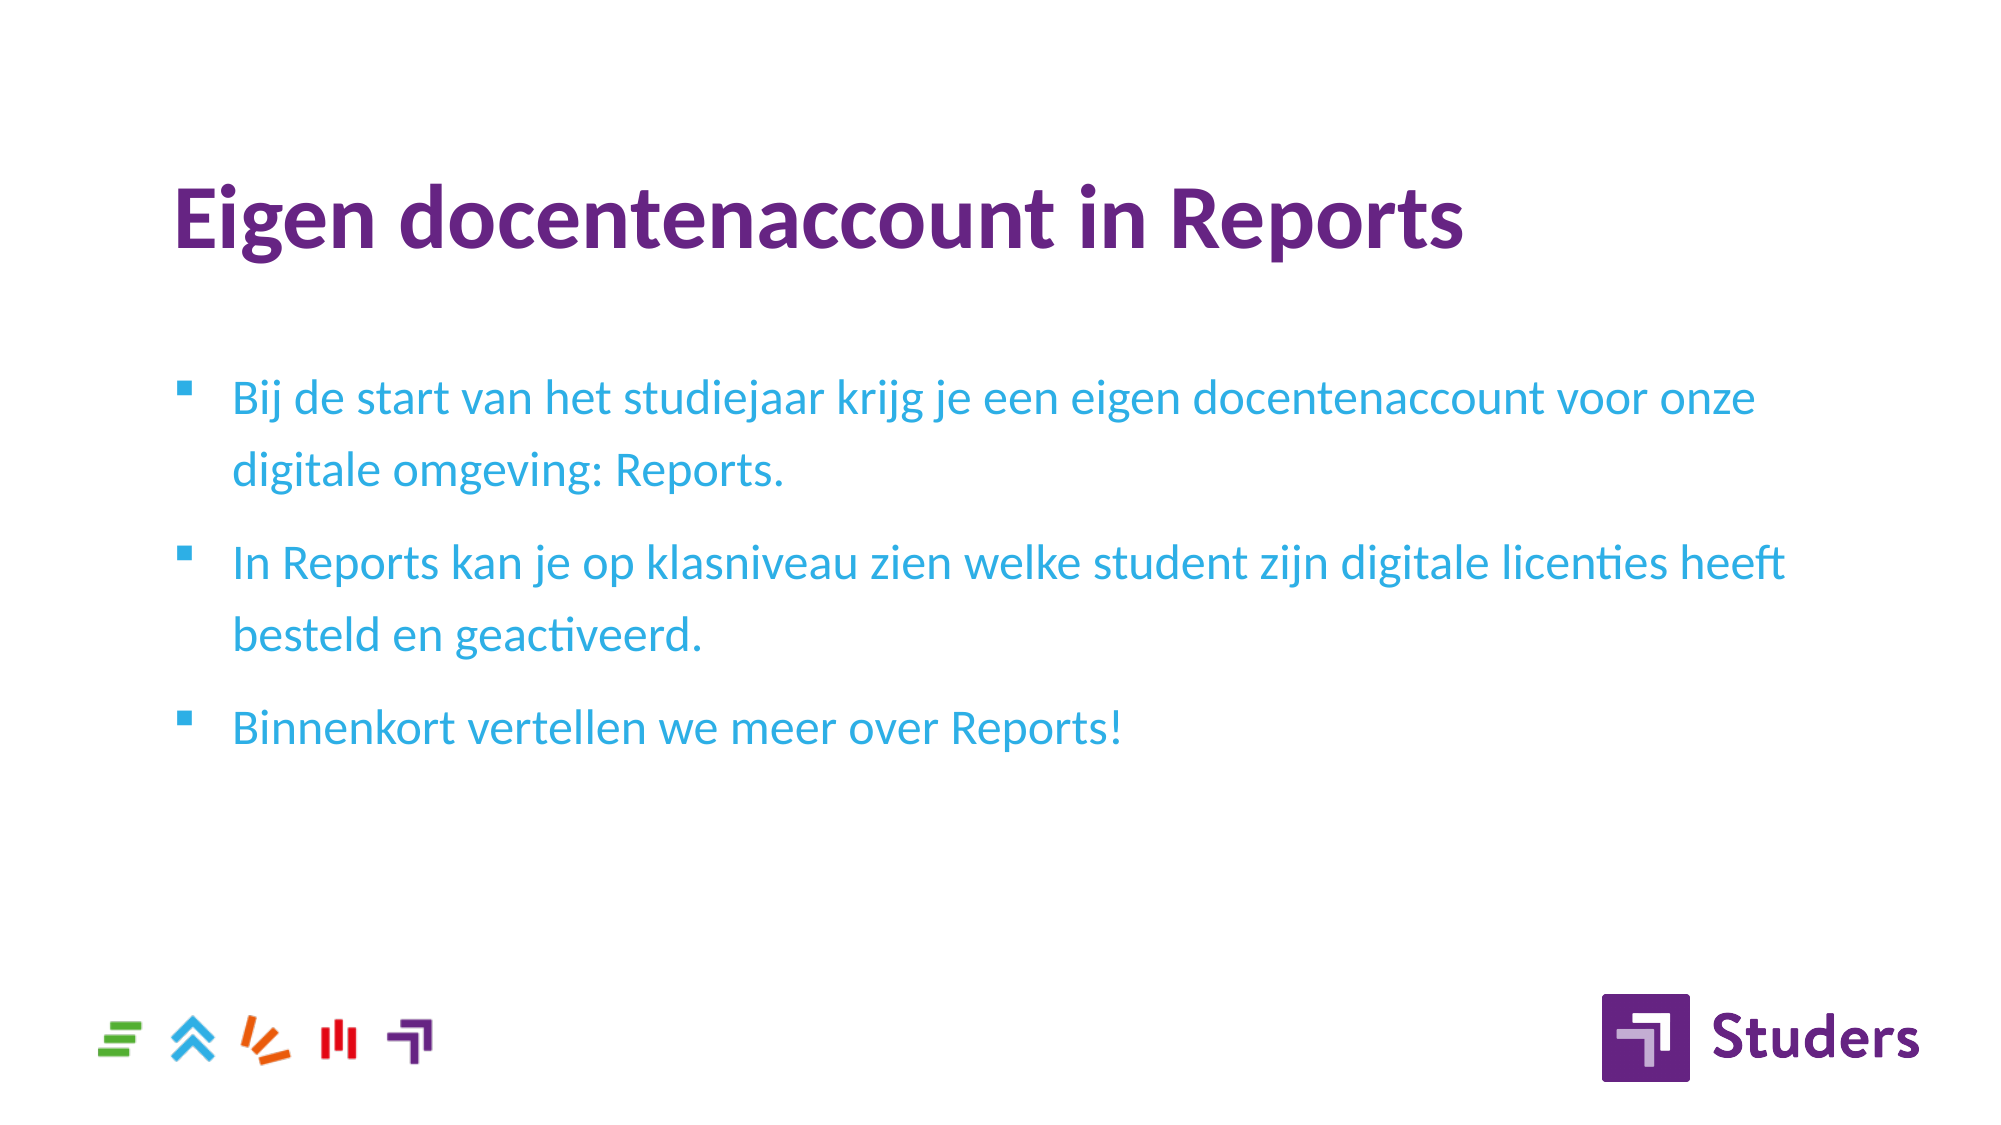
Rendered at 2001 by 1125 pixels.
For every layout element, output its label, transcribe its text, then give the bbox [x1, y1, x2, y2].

picture [91, 994, 448, 1106]
picture [1602, 994, 1940, 1082]
list Bij de start van het studiejaar krijg je een eigen docentenaccount voor onze digitale omgeving: Reports. In Reports kan je op klasniveau zien welke student zijn digitale licenties heeft besteld en geactiveerd. Binnenkort vertellen we meer over Reports! [173, 352, 1827, 932]
title Eigen docentenaccount in Reports [173, 147, 1827, 290]
